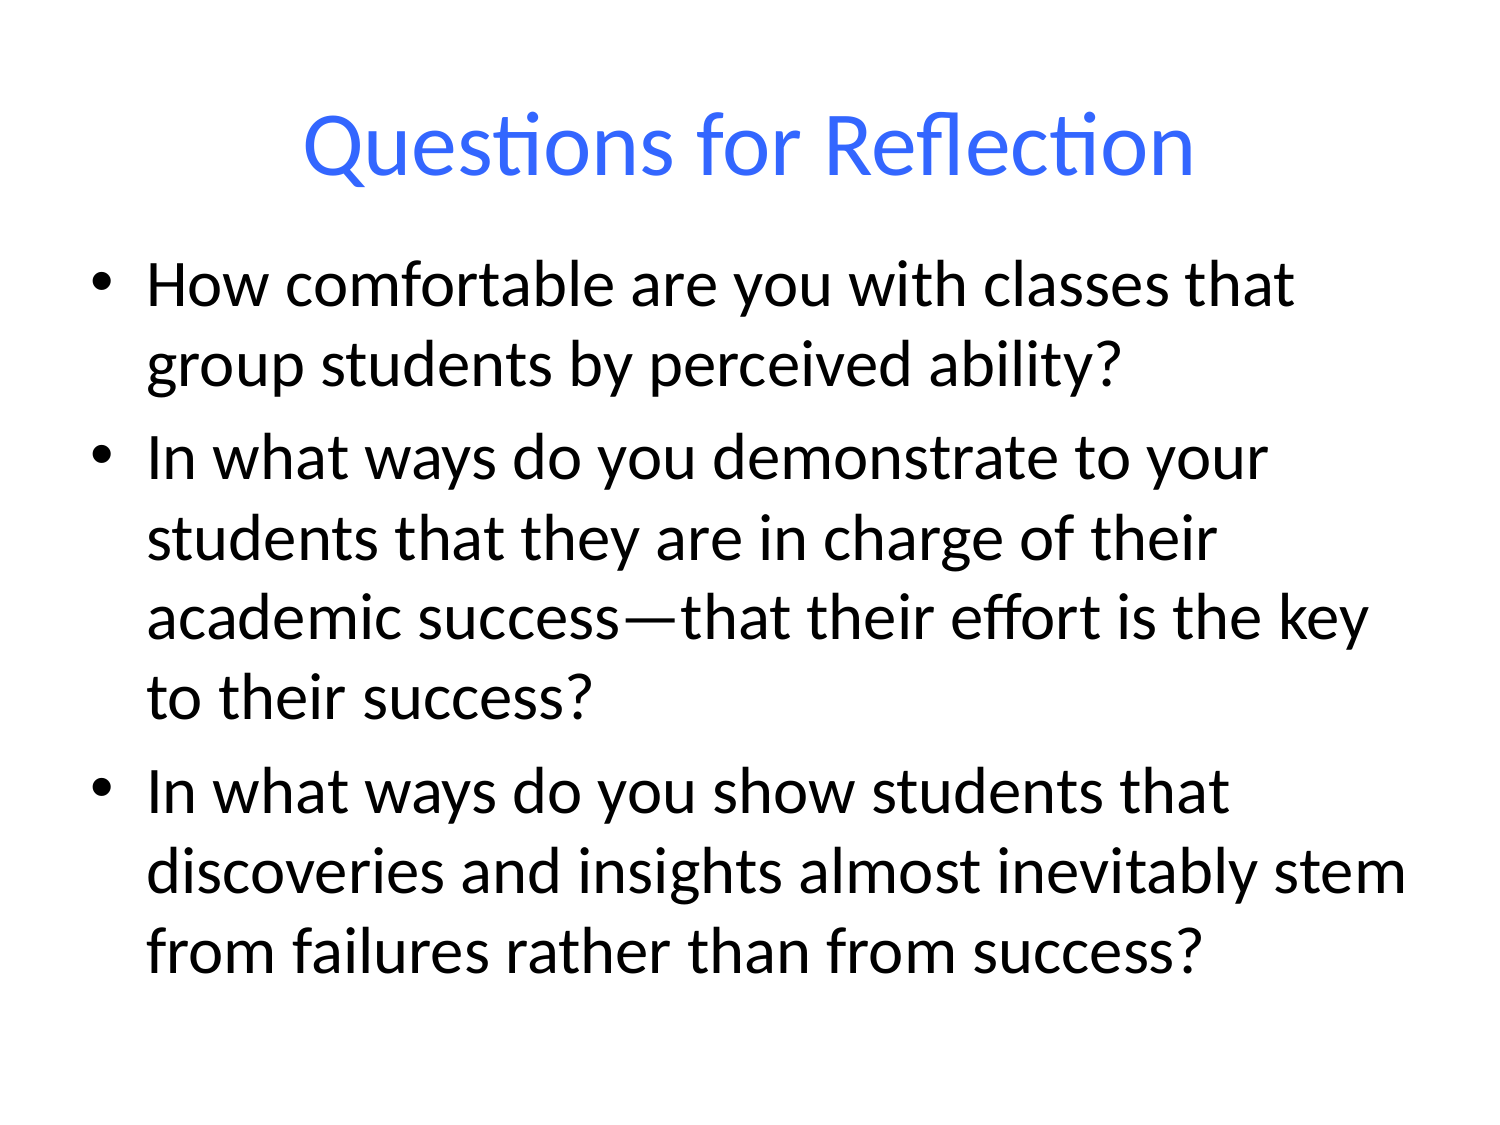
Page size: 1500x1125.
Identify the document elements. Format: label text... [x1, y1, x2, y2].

title Questions for Reflection [75, 45, 1425, 232]
list How comfortable are you with classes that group students by perceived ability? In what ways do you demonstrate to your students that they are in charge of their academic success—that their effort is the key to their success? In what ways do you show students that discoveries and insights almost inevitably stem from failures rather than from success? [75, 232, 1425, 1005]
